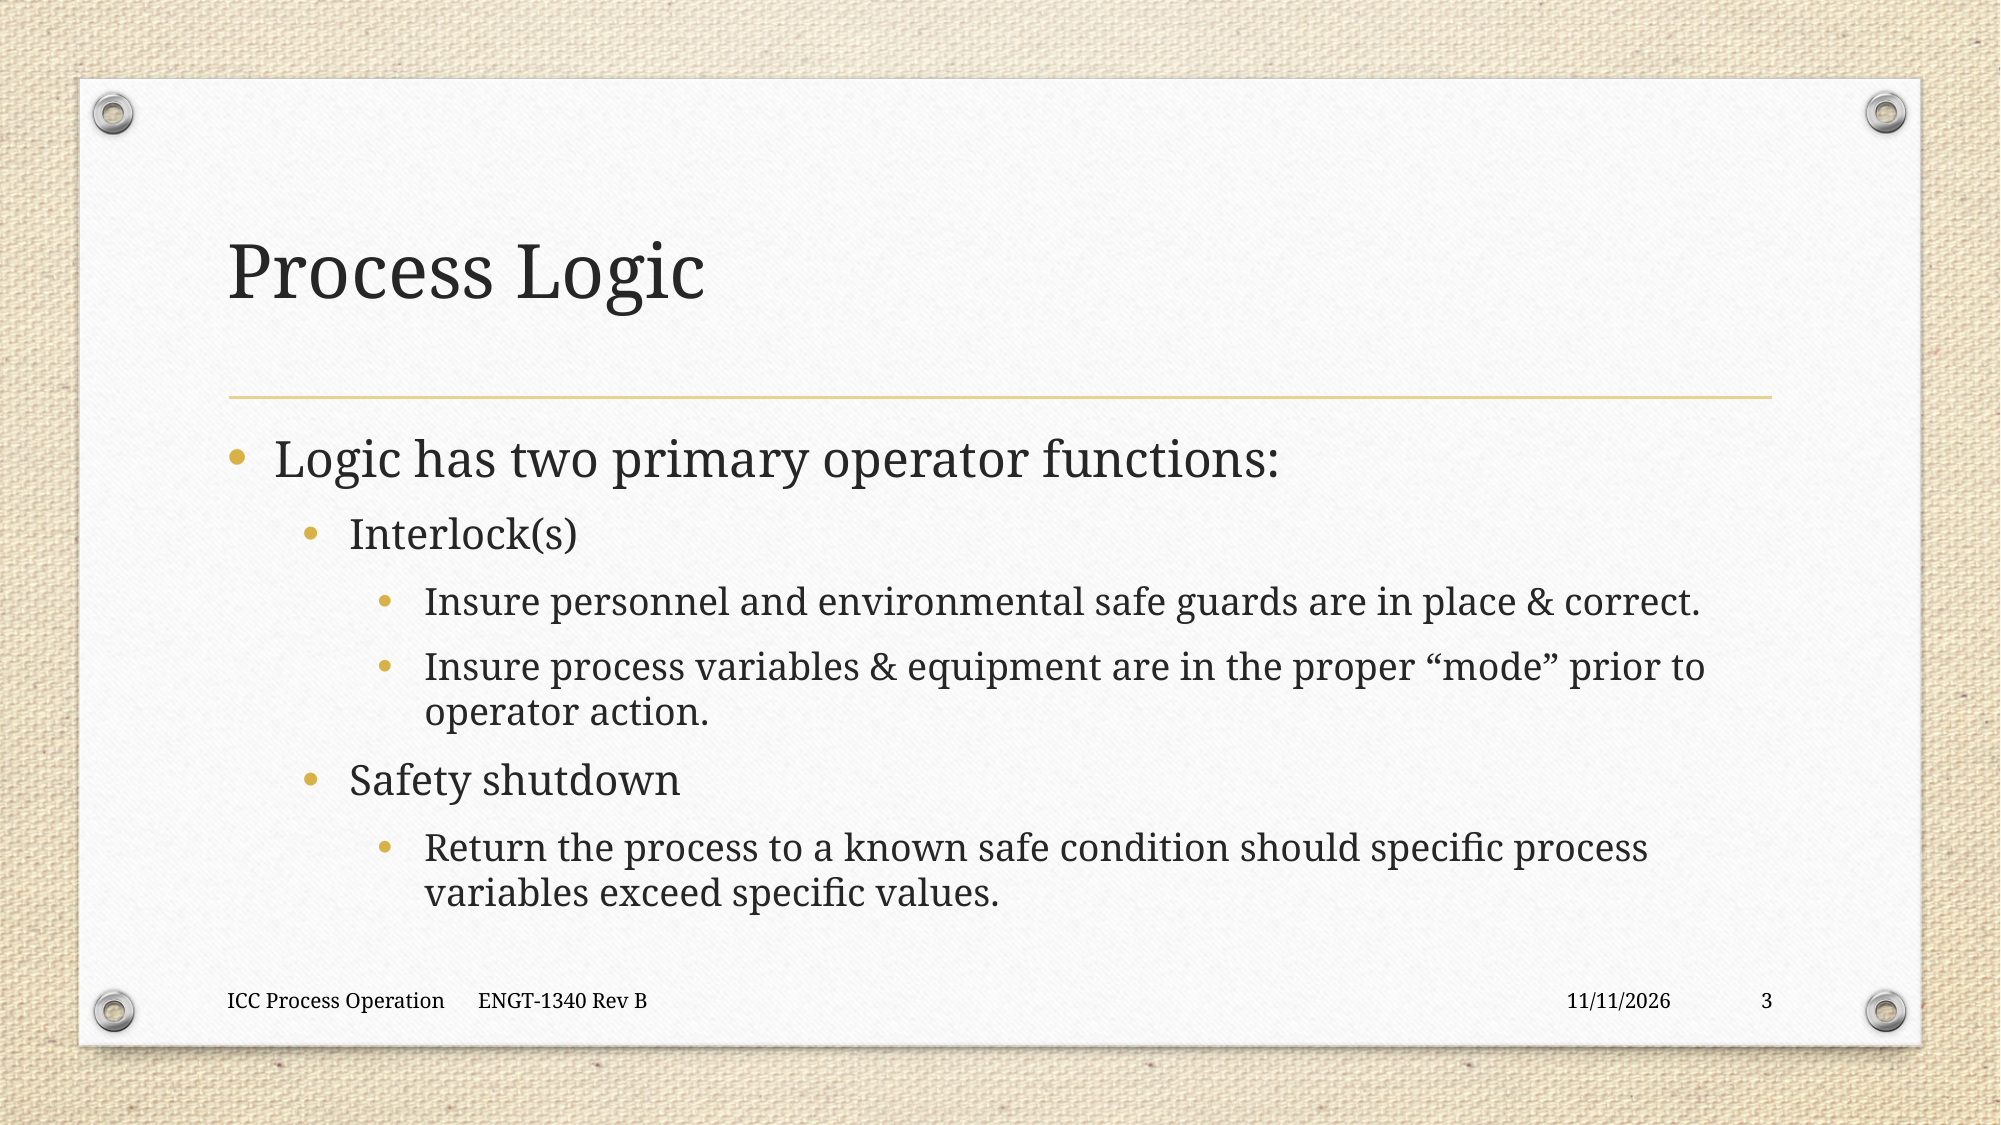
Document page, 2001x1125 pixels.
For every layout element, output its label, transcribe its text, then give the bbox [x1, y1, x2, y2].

footer ICC Process Operation ENGT-1340 Rev B [212, 979, 1411, 1025]
list Logic has two primary operator functions: Interlock(s) Insure personnel and environmental safe guards are in place & correct. Insure process variables & equipment are in the proper “mode” prior to operator action. Safety shutdown Return the process to a known safe condition should specific process variables exceed specific values. [212, 419, 1788, 964]
picture [0, 0, 2001, 1125]
title Process Logic [212, 161, 1788, 375]
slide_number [1423, 979, 1686, 1025]
slide_number 3 [1698, 979, 1788, 1025]
